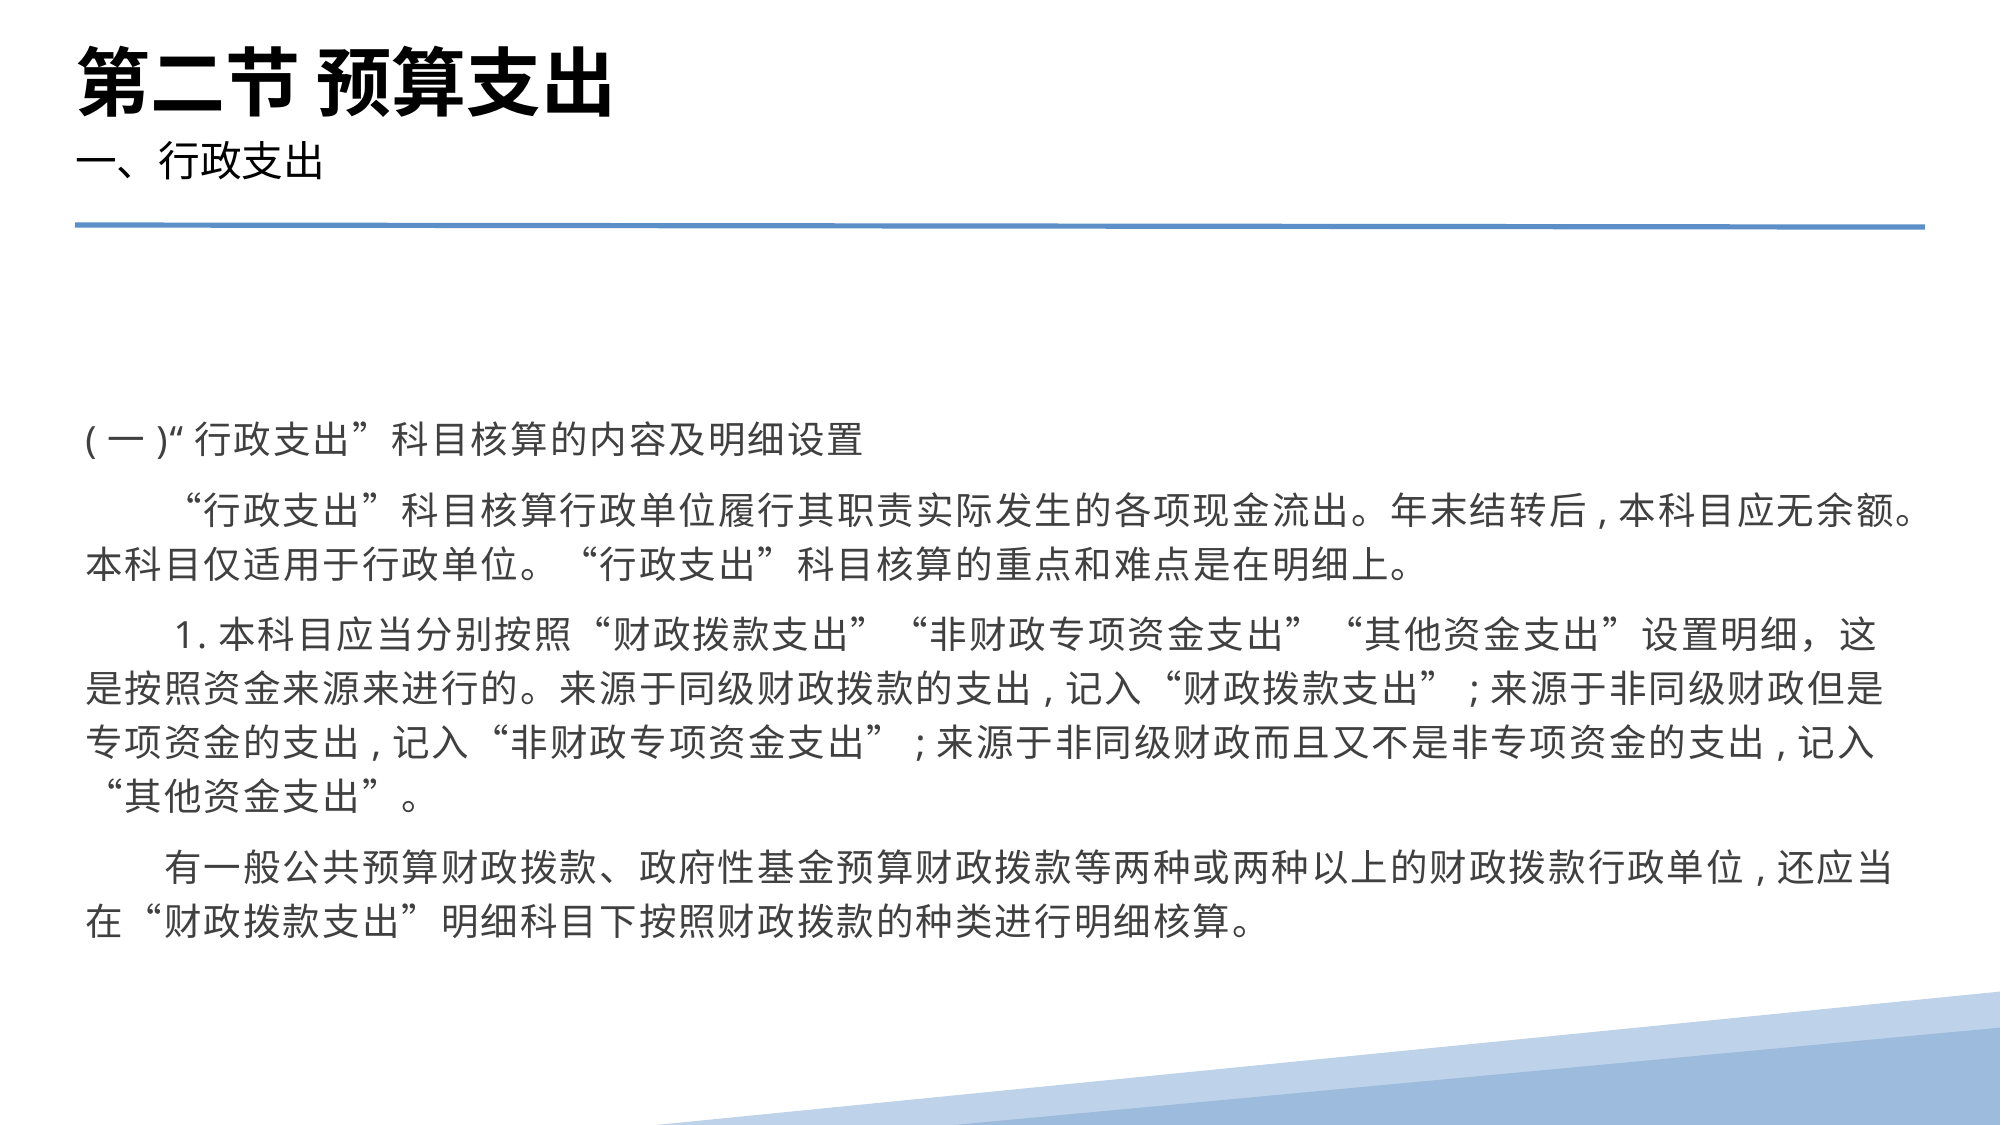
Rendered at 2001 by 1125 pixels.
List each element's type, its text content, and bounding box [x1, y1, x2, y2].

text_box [656, 991, 2000, 1125]
text_box 一、行政支出 [75, 124, 1925, 200]
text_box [74, 224, 1925, 228]
text_box (一)“行政支出”科目核算的内容及明细设置 “行政支出”科目核算行政单位履行其职责实际发生的各项现金流出。年末结转后,本科目应无余额。本科目仅适用于行政单位。“行政支出”科目核算的重点和难点是在明细上。 1.本科目应当分别按照“财政拨款支出”“非财政专项资金支出”“其他资金支出”设置明细，这是按照资金来源来进行的。来源于同级财政拨款的支出,记入“财政拨款支出”;来源于非同级财政但是专项资金的支出,记入“非财政专项资金支出”;来源于非同级财政而且又不是非专项资金的支出,记入“其他资金支出”。 有一般公共预算财政拨款、政府性基金预算财政拨款等两种或两种以上的财政拨款行政单位,还应当在“财政拨款支出”明细科目下按照财政拨款的种类进行明细核算。 [75, 328, 1925, 1022]
text_box 第二节 预算支出 [75, 24, 1925, 124]
